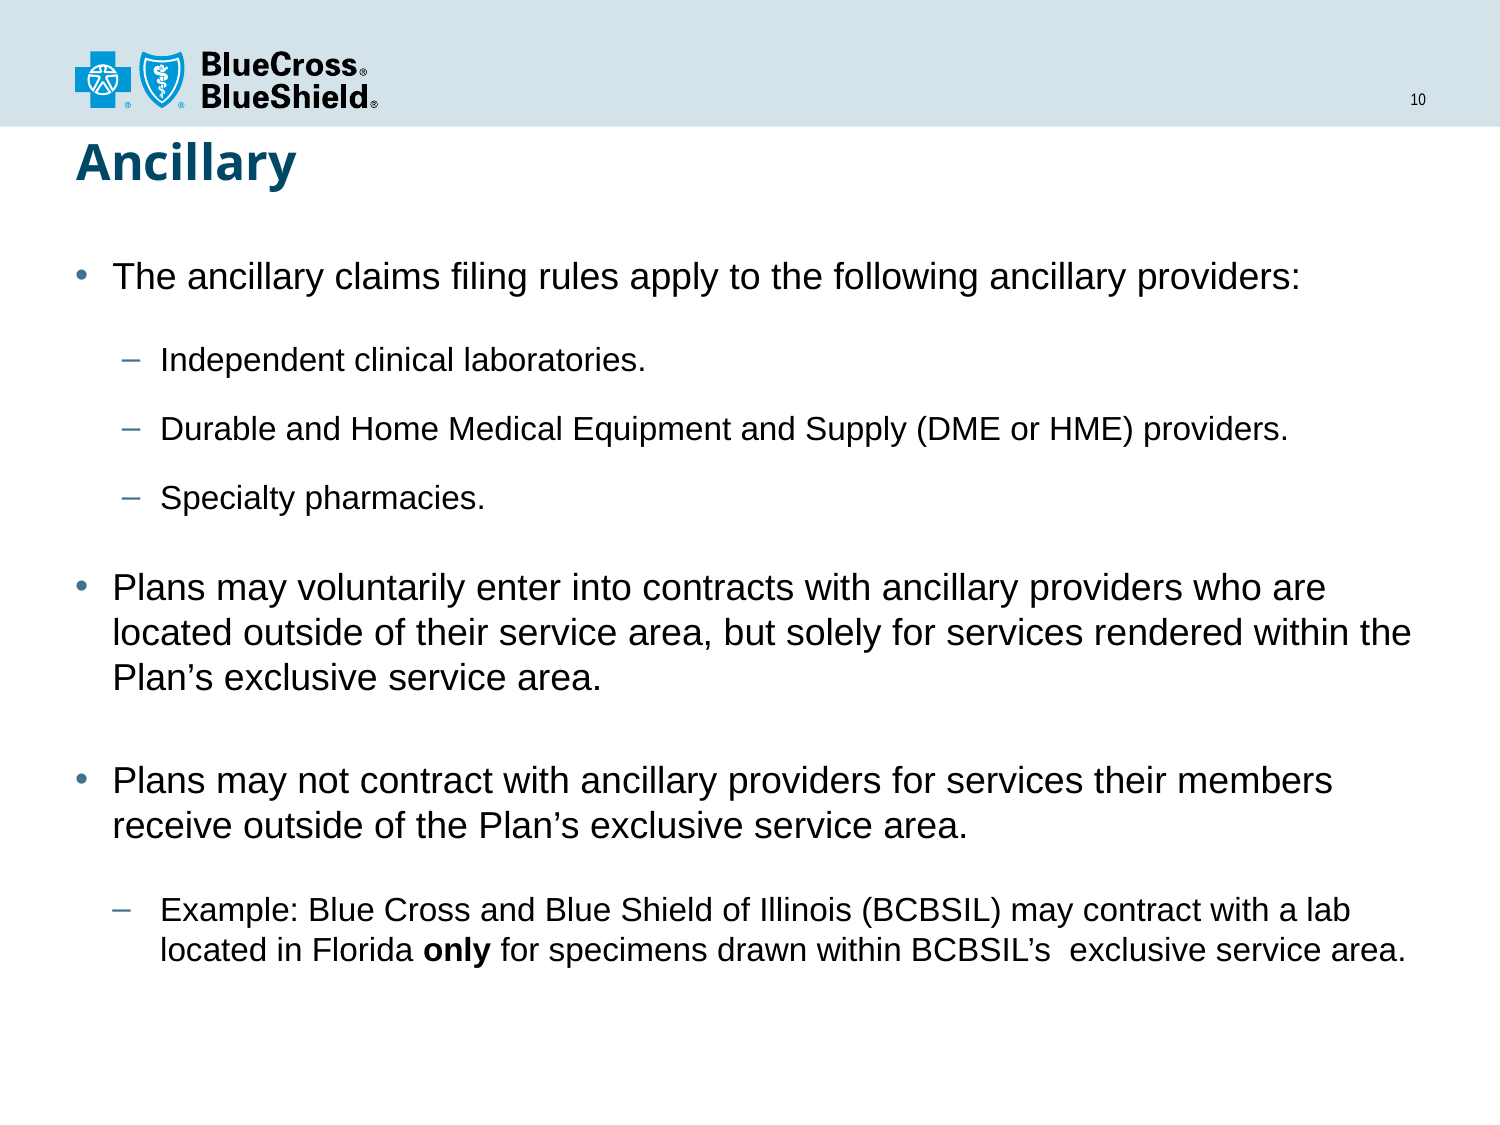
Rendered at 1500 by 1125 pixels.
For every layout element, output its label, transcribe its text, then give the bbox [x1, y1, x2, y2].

title Ancillary [76, 127, 1427, 240]
list The ancillary claims filing rules apply to the following ancillary providers: Independent clinical laboratories. Durable and Home Medical Equipment and Supply (DME or HME) providers. Specialty pharmacies. Plans may voluntarily enter into contracts with ancillary providers who are located outside of their service area, but solely for services rendered within the Plan’s exclusive service area. Plans may not contract with ancillary providers for services their members receive outside of the Plan’s exclusive service area. Example: Blue Cross and Blue Shield of Illinois (BCBSIL) may contract with a lab located in Florida only for specimens drawn within BCBSIL’s exclusive service area. [75, 251, 1439, 1089]
picture [178, 101, 185, 109]
picture [124, 101, 131, 109]
